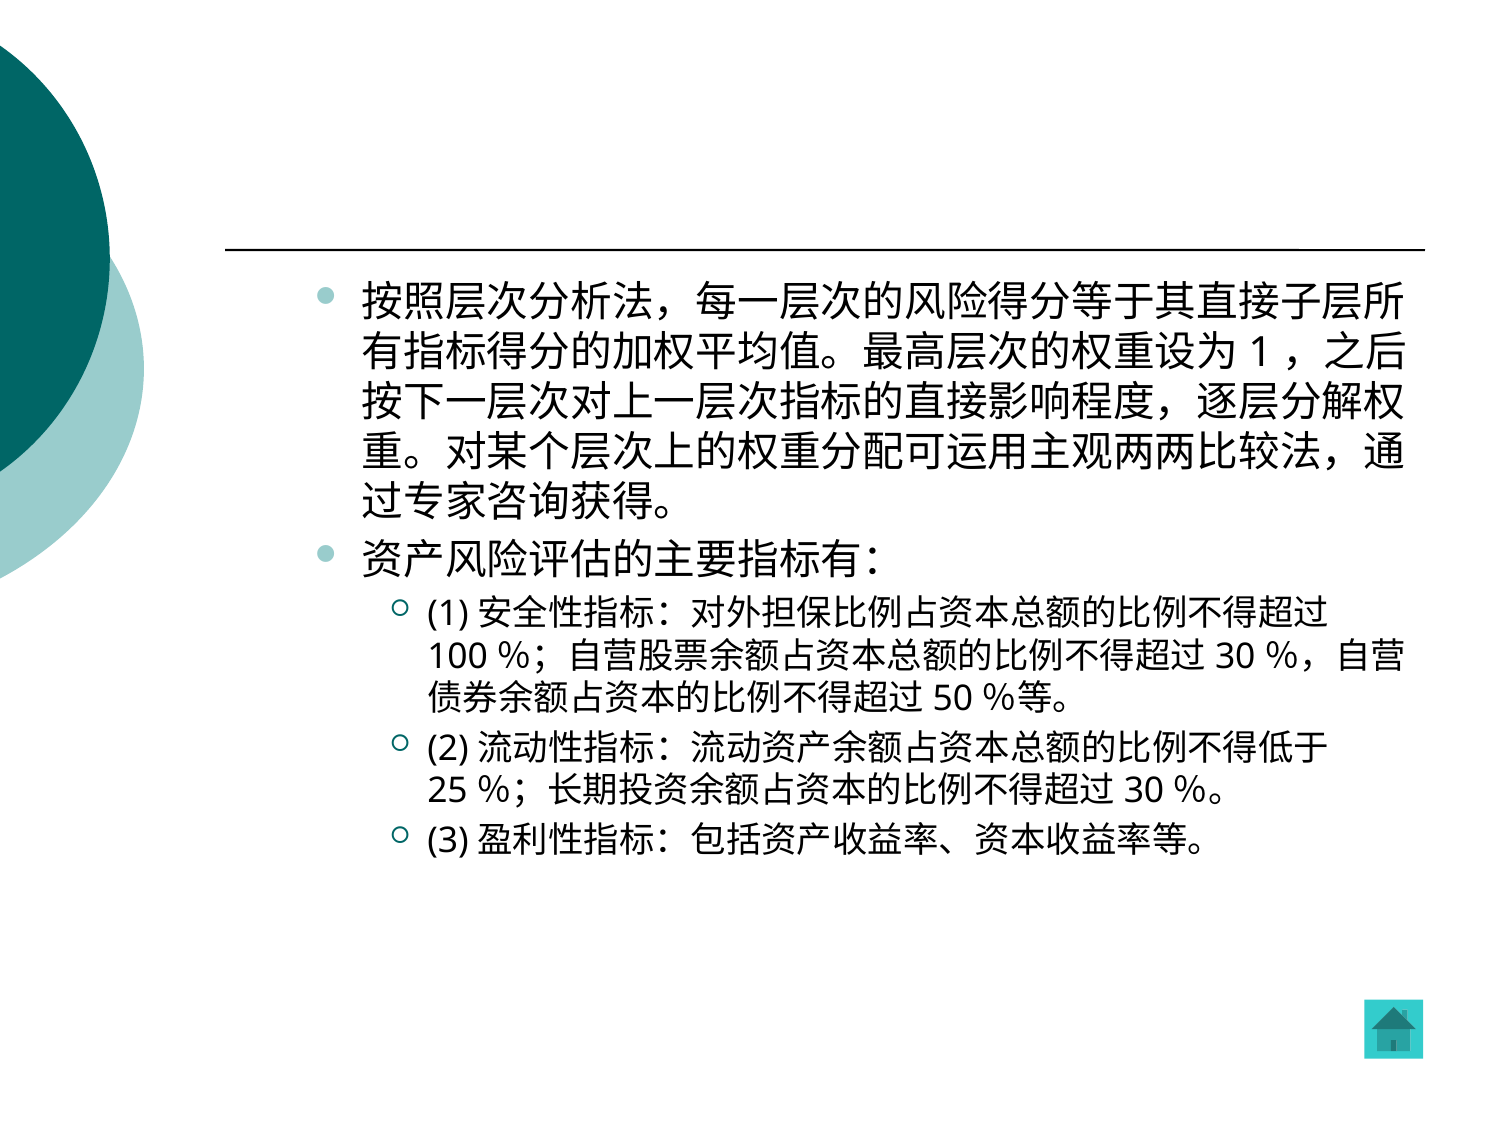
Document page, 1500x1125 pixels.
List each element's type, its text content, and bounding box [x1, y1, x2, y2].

list 按照层次分析法，每一层次的风险得分等于其直接子层所有指标得分的加权平均值。最高层次的权重设为1，之后按下一层次对上一层次指标的直接影响程度，逐层分解权重。对某个层次上的权重分配可运用主观两两比较法，通过专家咨询获得。 资产风险评估的主要指标有： (1)安全性指标：对外担保比例占资本总额的比例不得超过100％；自营股票余额占资本总额的比例不得超过30％，自营债券余额占资本的比例不得超过50％等。 (2)流动性指标：流动资产余额占资本总额的比例不得低于25％；长期投资余额占资本的比例不得超过30％。 (3)盈利性指标：包括资产收益率、资本收益率等。 [224, 266, 1425, 943]
text_box [1364, 999, 1424, 1059]
